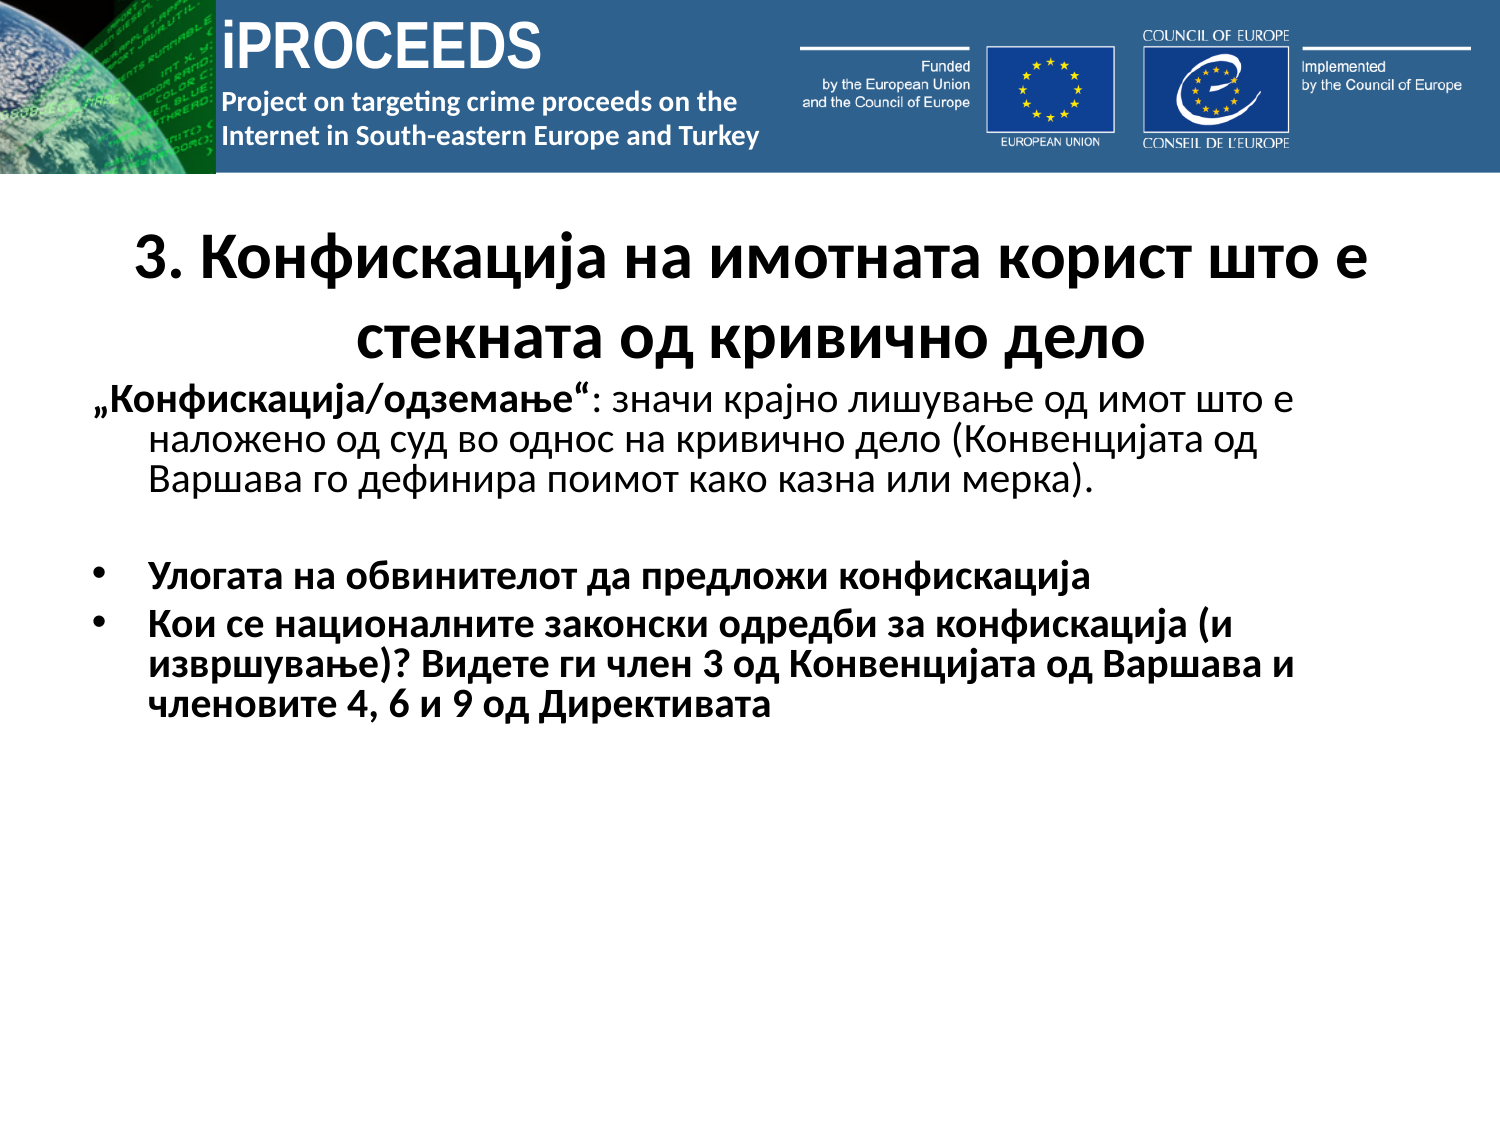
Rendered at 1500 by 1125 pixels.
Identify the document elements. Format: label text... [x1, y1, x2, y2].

picture [0, 0, 216, 174]
title 3. Конфискација на имотната корист што е стекната од кривично дело [76, 222, 1427, 361]
list „Конфискација/одземање“: значи крајно лишување од имот што е наложено од суд во однос на кривично дело (Конвенцијата од Варшава го дефинира поимот како казна или мерка). Улогата на обвинителот да предложи конфискација Кои се националните законски одредби за конфискација (и извршување)? Видете ги член 3 од Конвенцијата од Варшава и членовите 4, 6 и 9 од Директивата [76, 373, 1427, 1017]
picture [800, 30, 1471, 148]
